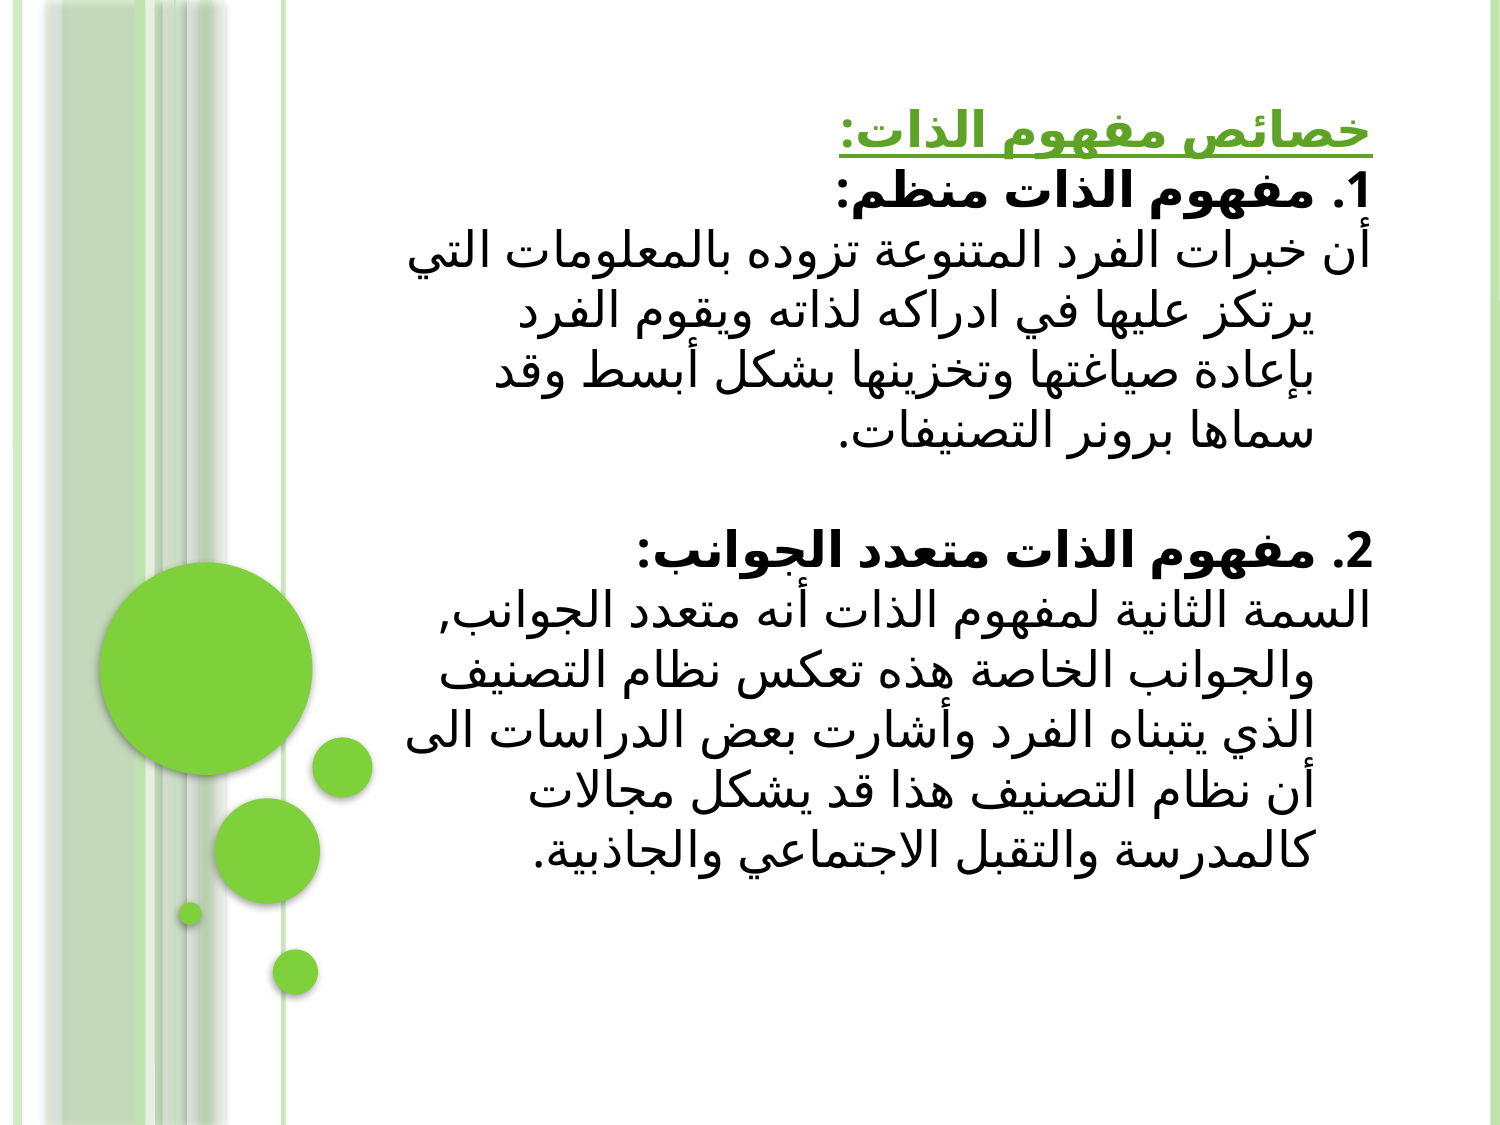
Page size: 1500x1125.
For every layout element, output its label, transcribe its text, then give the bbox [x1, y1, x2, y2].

text_box خصائص مفهوم الذات: مفهوم الذات منظم: أن خبرات الفرد المتنوعة تزوده بالمعلومات التي يرتكز عليها في ادراكه لذاته ويقوم الفرد بإعادة صياغتها وتخزينها بشكل أبسط وقد سماها برونر التصنيفات. 2. مفهوم الذات متعدد الجوانب: السمة الثانية لمفهوم الذات أنه متعدد الجوانب, والجوانب الخاصة هذه تعكس نظام التصنيف الذي يتبناه الفرد وأشارت بعض الدراسات الى أن نظام التصنيف هذا قد يشكل مجالات كالمدرسة والتقبل الاجتماعي والجاذبية. [371, 89, 1388, 930]
